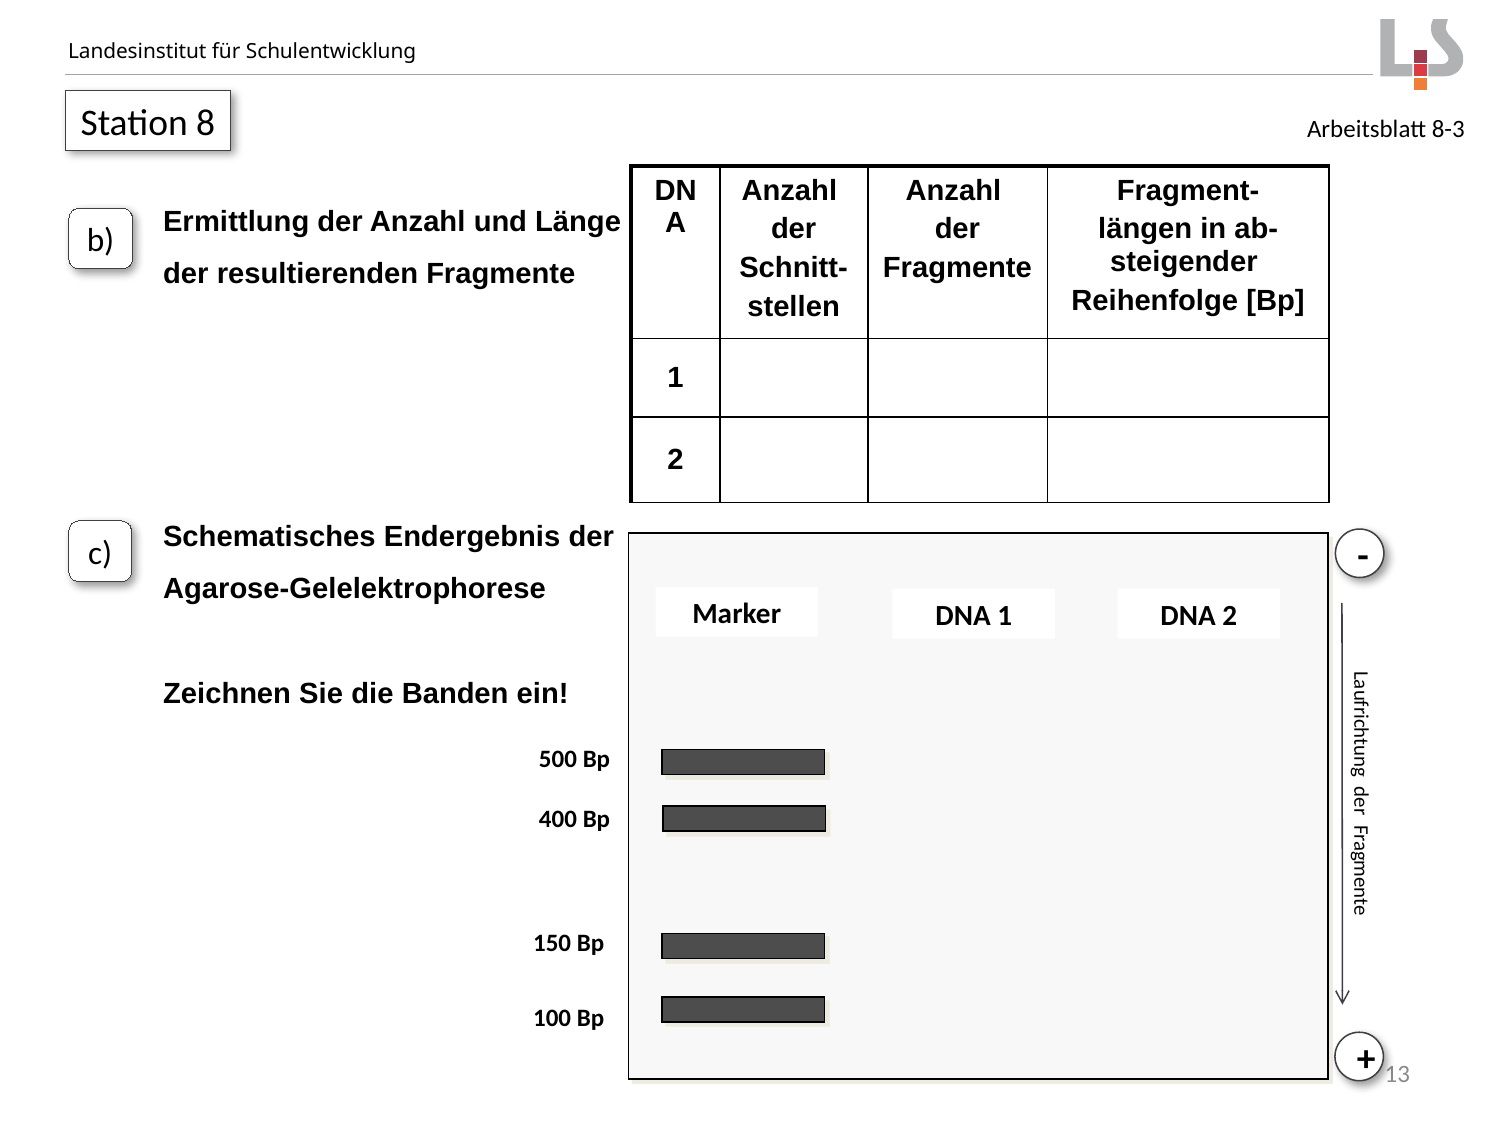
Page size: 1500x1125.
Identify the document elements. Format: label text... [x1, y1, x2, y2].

table_header Anzahl der Fragmente [869, 168, 1047, 177]
text_box 500 Bp 400 Bp 150 Bp 100 Bp [425, 734, 626, 1040]
text_box [662, 749, 825, 775]
text_box c) [68, 520, 132, 582]
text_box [52, 18, 1464, 91]
text_box [662, 933, 825, 959]
text_box [662, 806, 826, 832]
table_header Fragment- längen in ab-steigender Reihenfolge [Bp] [1048, 168, 1328, 177]
text_box Laufrichtung der Fragmente [1347, 656, 1383, 931]
text_box + [1332, 1030, 1386, 1083]
text_box b) [68, 208, 133, 269]
text_box [628, 717, 1328, 1079]
text_box [662, 997, 825, 1023]
text_box Arbeitsblatt 8-3 [1292, 104, 1481, 150]
text_box Station 8 [65, 99, 231, 151]
table_header Anzahl der Schnitt- stellen [721, 168, 867, 177]
text_box - [1333, 526, 1386, 580]
text_box Ermittlung der Anzahl und Länge der resultierenden Fragmente Schematisches Endergebnis der Agarose-Gelelektrophorese Zeichnen Sie die Banden ein! [148, 177, 1500, 717]
table_header DNA [633, 168, 719, 177]
slide_number 13 [1074, 1042, 1425, 1103]
